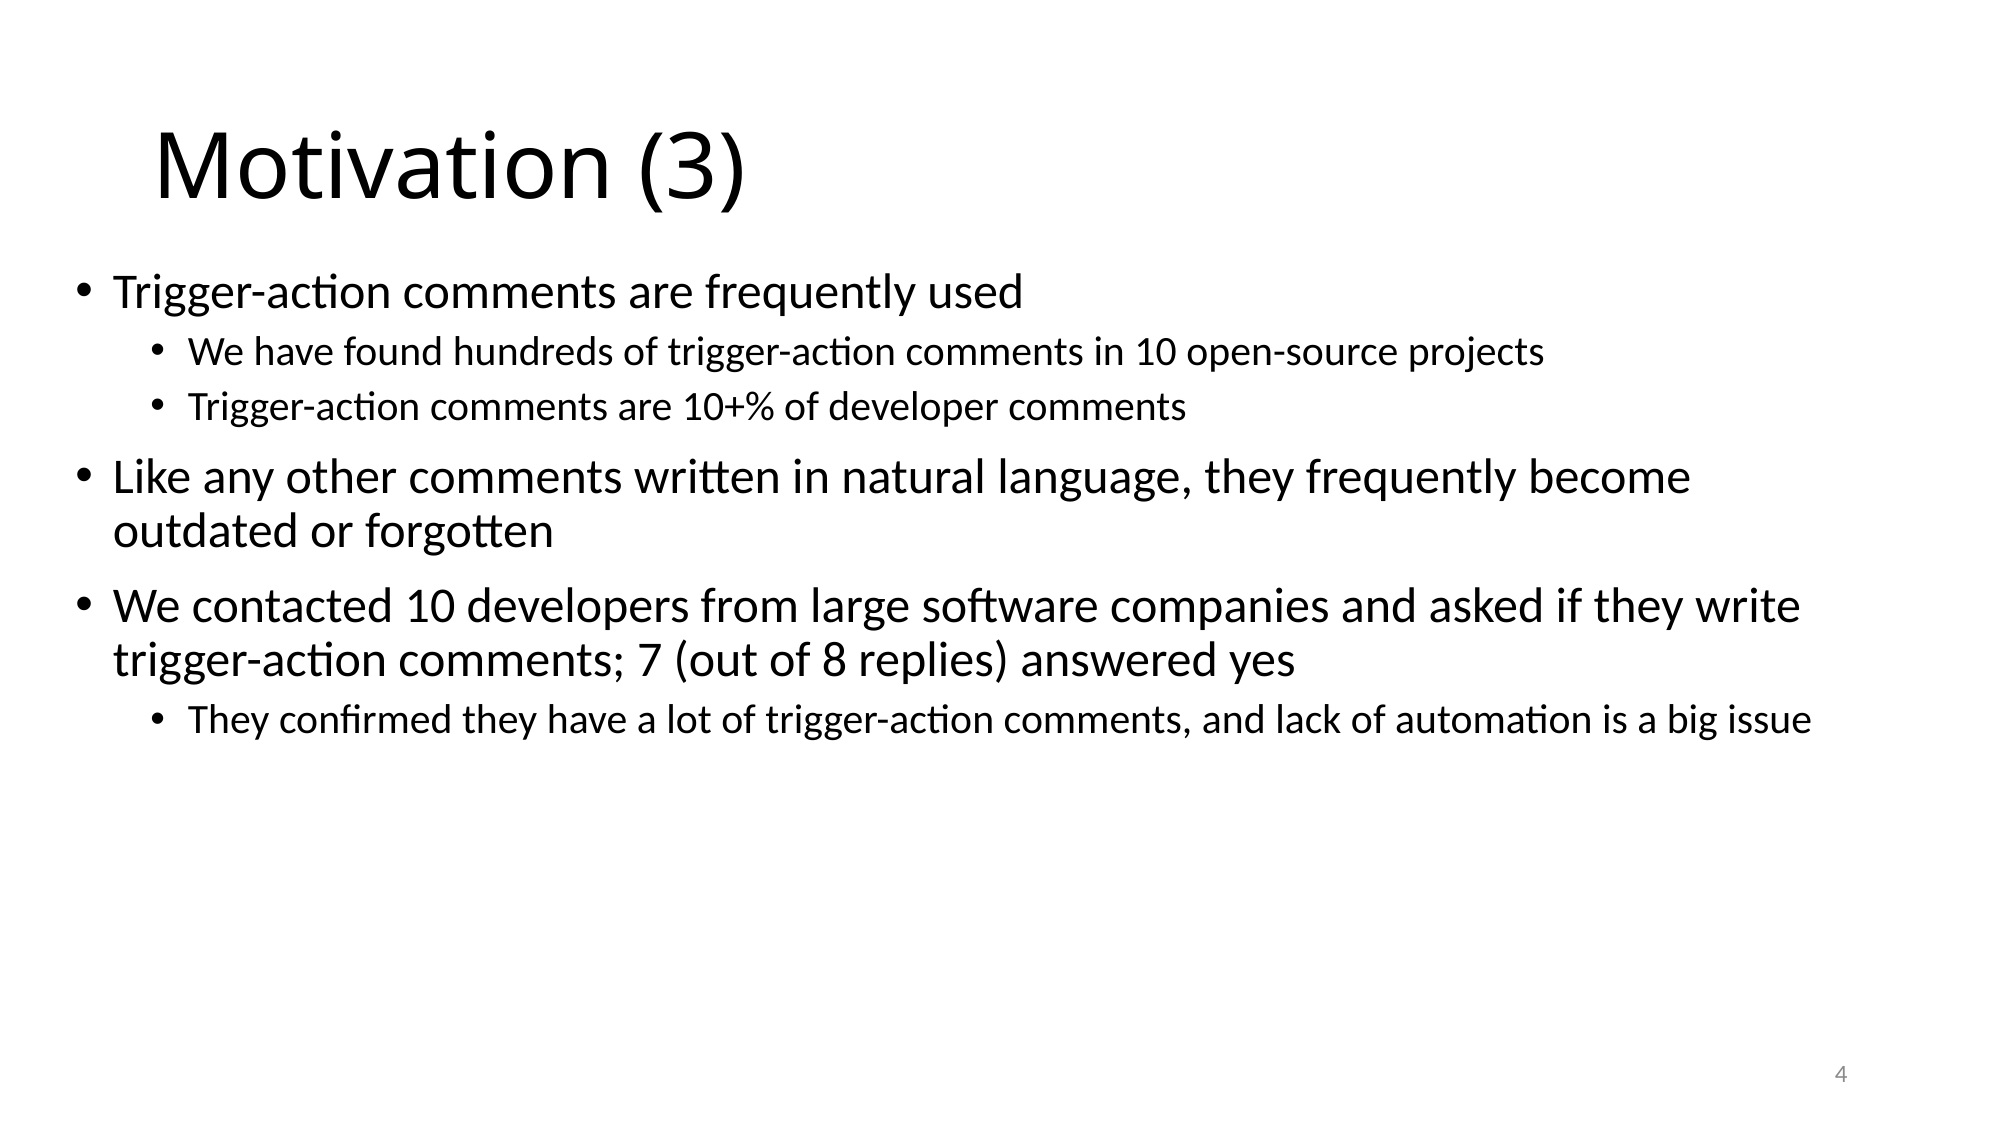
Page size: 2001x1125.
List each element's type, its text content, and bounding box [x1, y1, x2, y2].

list Trigger-action comments are frequently used We have found hundreds of trigger-action comments in 10 open-source projects Trigger-action comments are 10+% of developer comments Like any other comments written in natural language, they frequently become outdated or forgotten We contacted 10 developers from large software companies and asked if they write trigger-action comments; 7 (out of 8 replies) answered yes They confirmed they have a lot of trigger-action comments, and lack of automation is a big issue [60, 257, 1894, 947]
slide_number 4 [1412, 1042, 1863, 1103]
title Motivation (3) [137, 59, 1863, 257]
